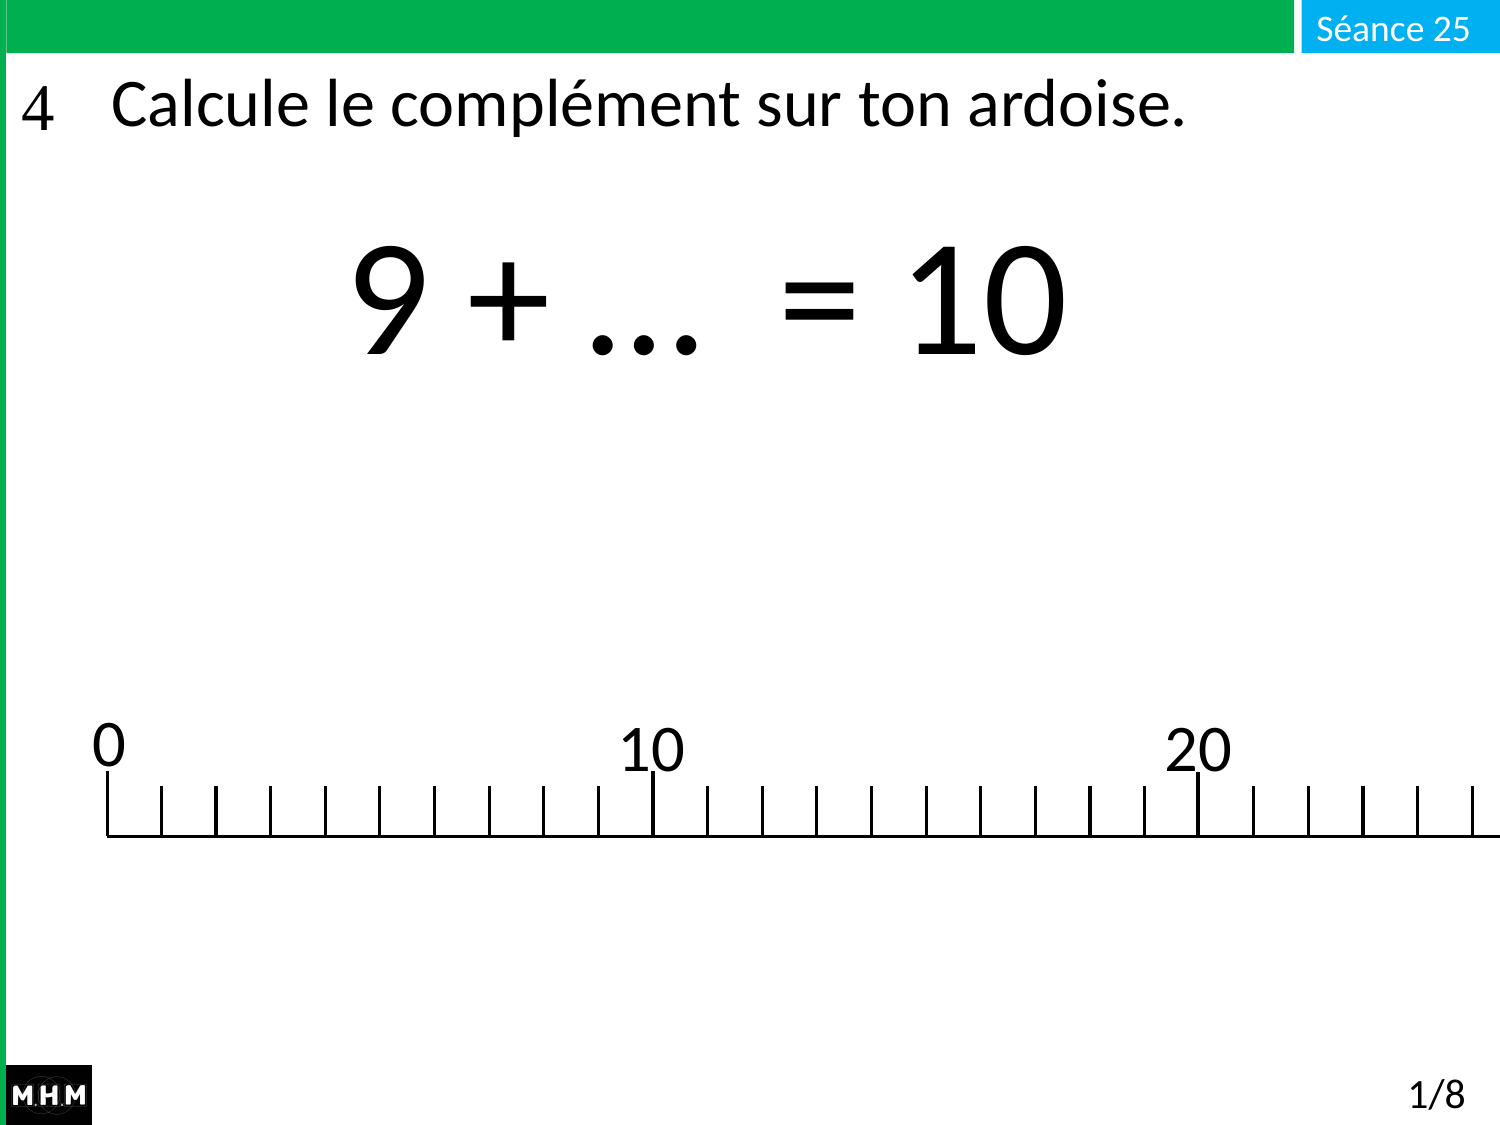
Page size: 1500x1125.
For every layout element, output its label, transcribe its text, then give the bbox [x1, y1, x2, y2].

title Calcule le complément sur ton ardoise. [96, 60, 1391, 150]
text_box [77, 692, 1500, 838]
text_box 9 + … = 10 [292, 180, 1227, 396]
list 1/8 [1373, 1064, 1500, 1125]
picture [6, 1065, 92, 1125]
